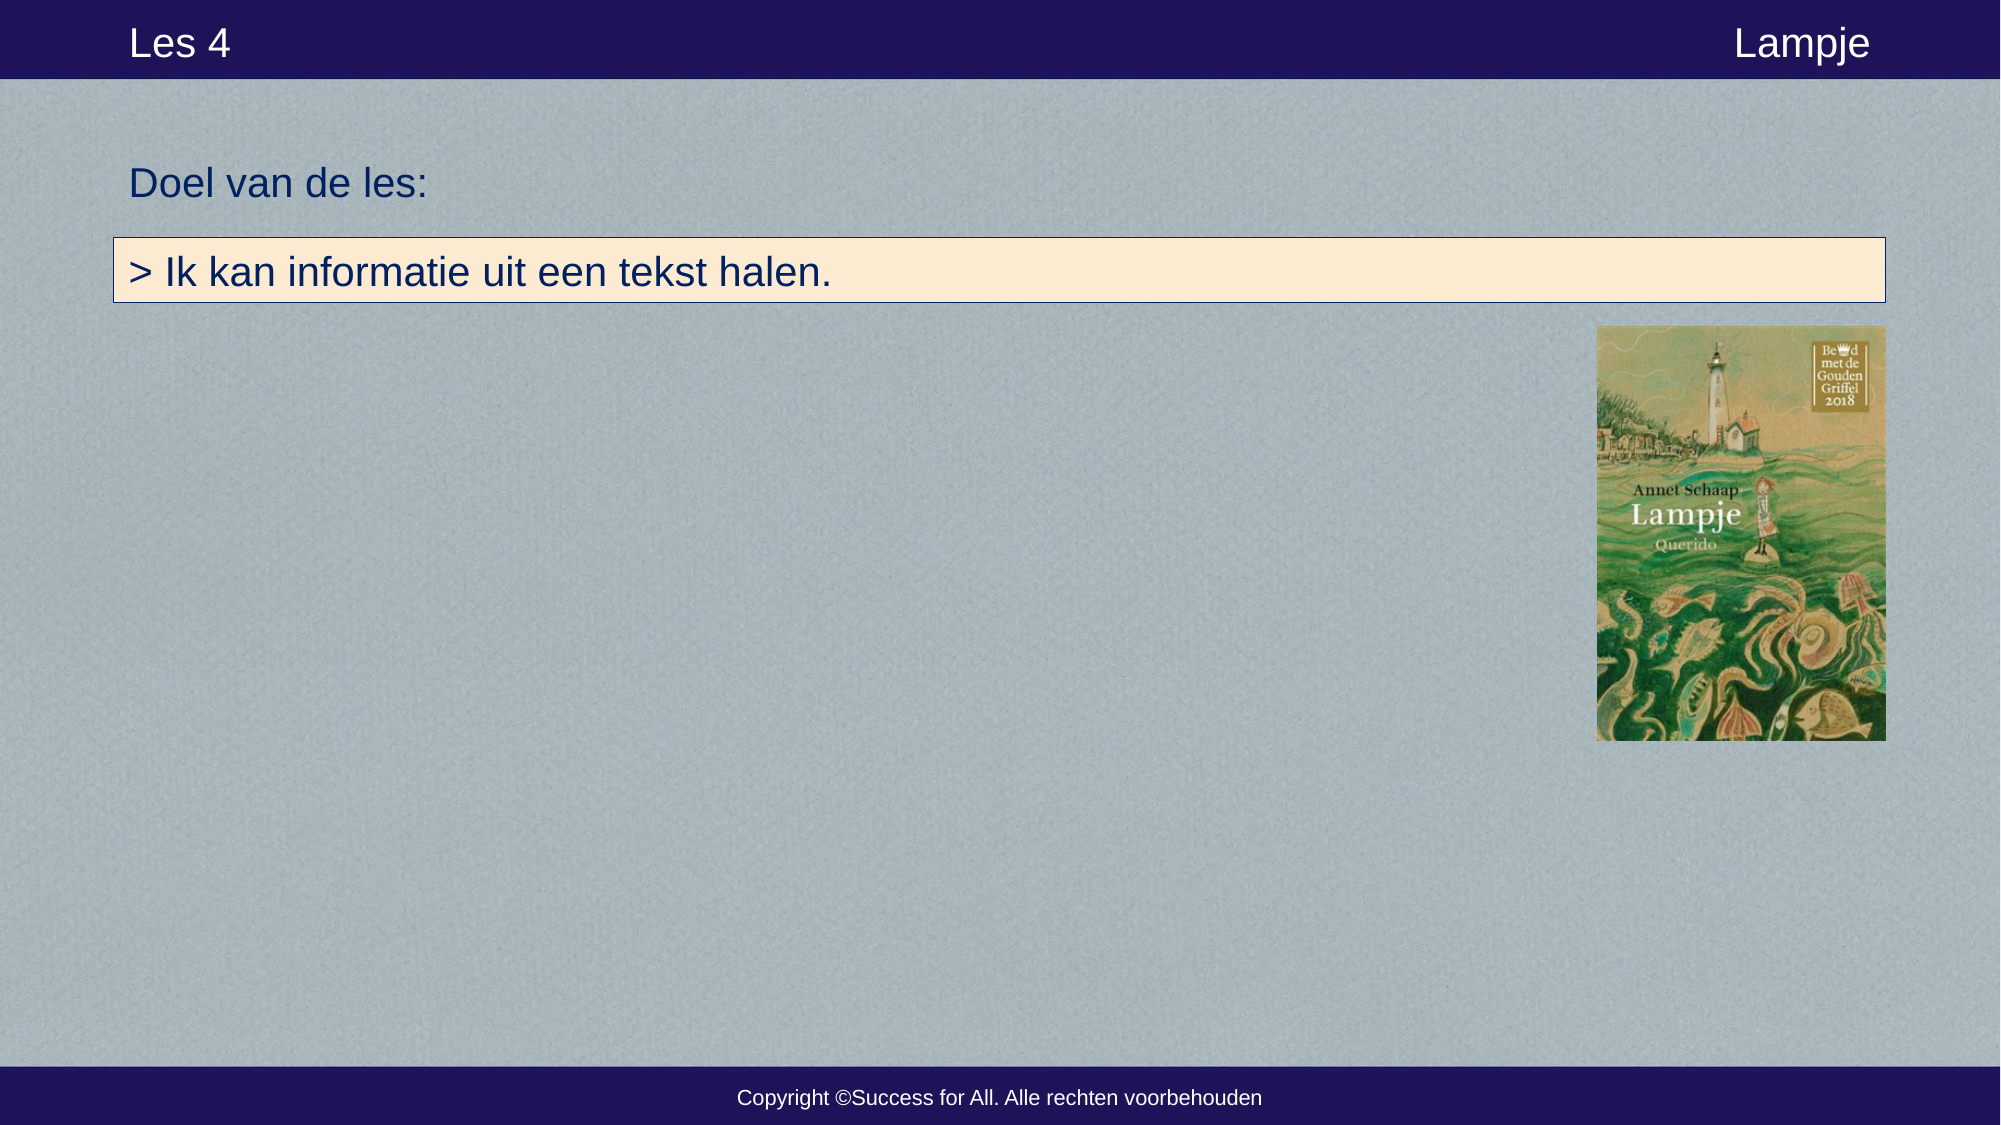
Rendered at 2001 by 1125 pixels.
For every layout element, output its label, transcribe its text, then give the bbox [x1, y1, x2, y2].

text_box Doel van de les: [113, 148, 1635, 214]
text_box Copyright ©Success for All. Alle rechten voorbehouden [0, 1076, 2000, 1125]
text_box > Ik kan informatie uit een tekst halen. [113, 237, 1886, 303]
text_box Lampje [999, 8, 1886, 73]
picture [0, 0, 2001, 1125]
text_box Les 4 [114, 8, 354, 73]
